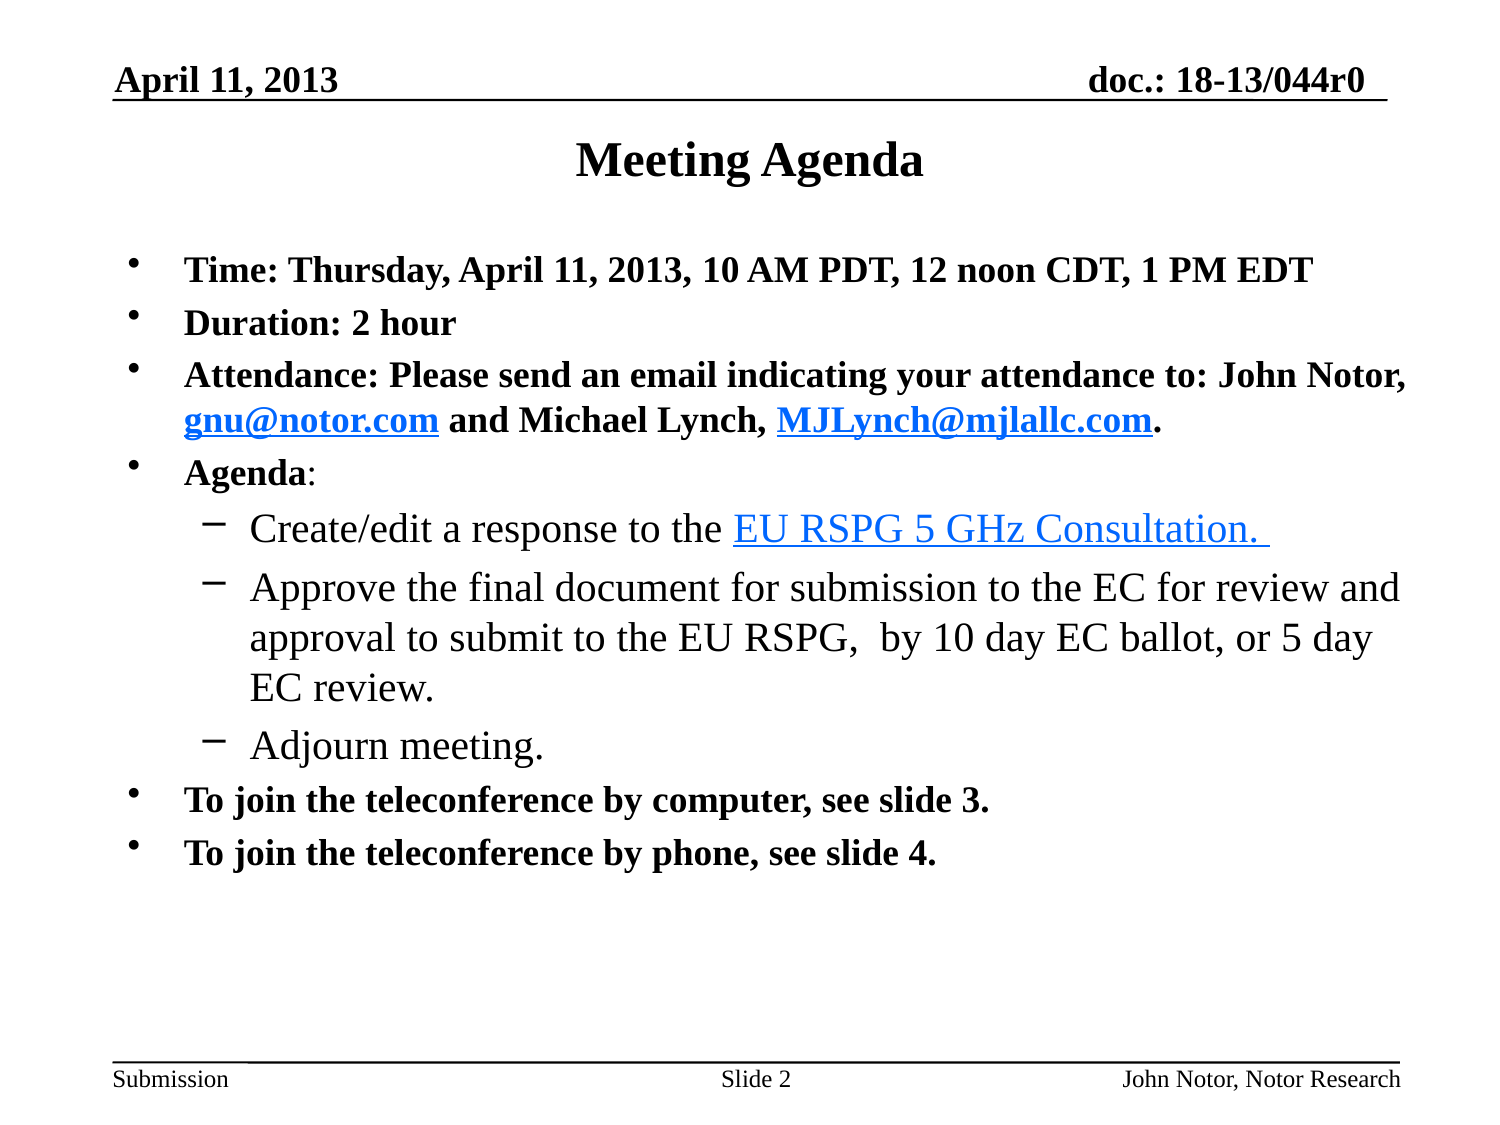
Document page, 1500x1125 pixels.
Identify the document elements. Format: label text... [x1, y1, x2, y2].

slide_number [114, 54, 341, 101]
title Meeting Agenda [112, 112, 1388, 201]
slide_number Slide 2 [712, 1061, 800, 1093]
list Time: Thursday, April 11, 2013, 10 AM PDT, 12 noon CDT, 1 PM EDT Duration: 2 hour Attendance: Please send an email indicating your attendance to: John Notor, gnu@notor.com and Michael Lynch, MJLynch@mjlallc.com. Agenda: Create/edit a response to the EU RSPG 5 GHz Consultation. Approve the final document for submission to the EC for review and approval to submit to the EU RSPG, by 10 day EC ballot, or 5 day EC review. Adjourn meeting. To join the teleconference by computer, see slide 3. To join the teleconference by phone, see slide 4. [112, 237, 1426, 1026]
footer John Notor, Notor Research [1087, 1062, 1402, 1094]
